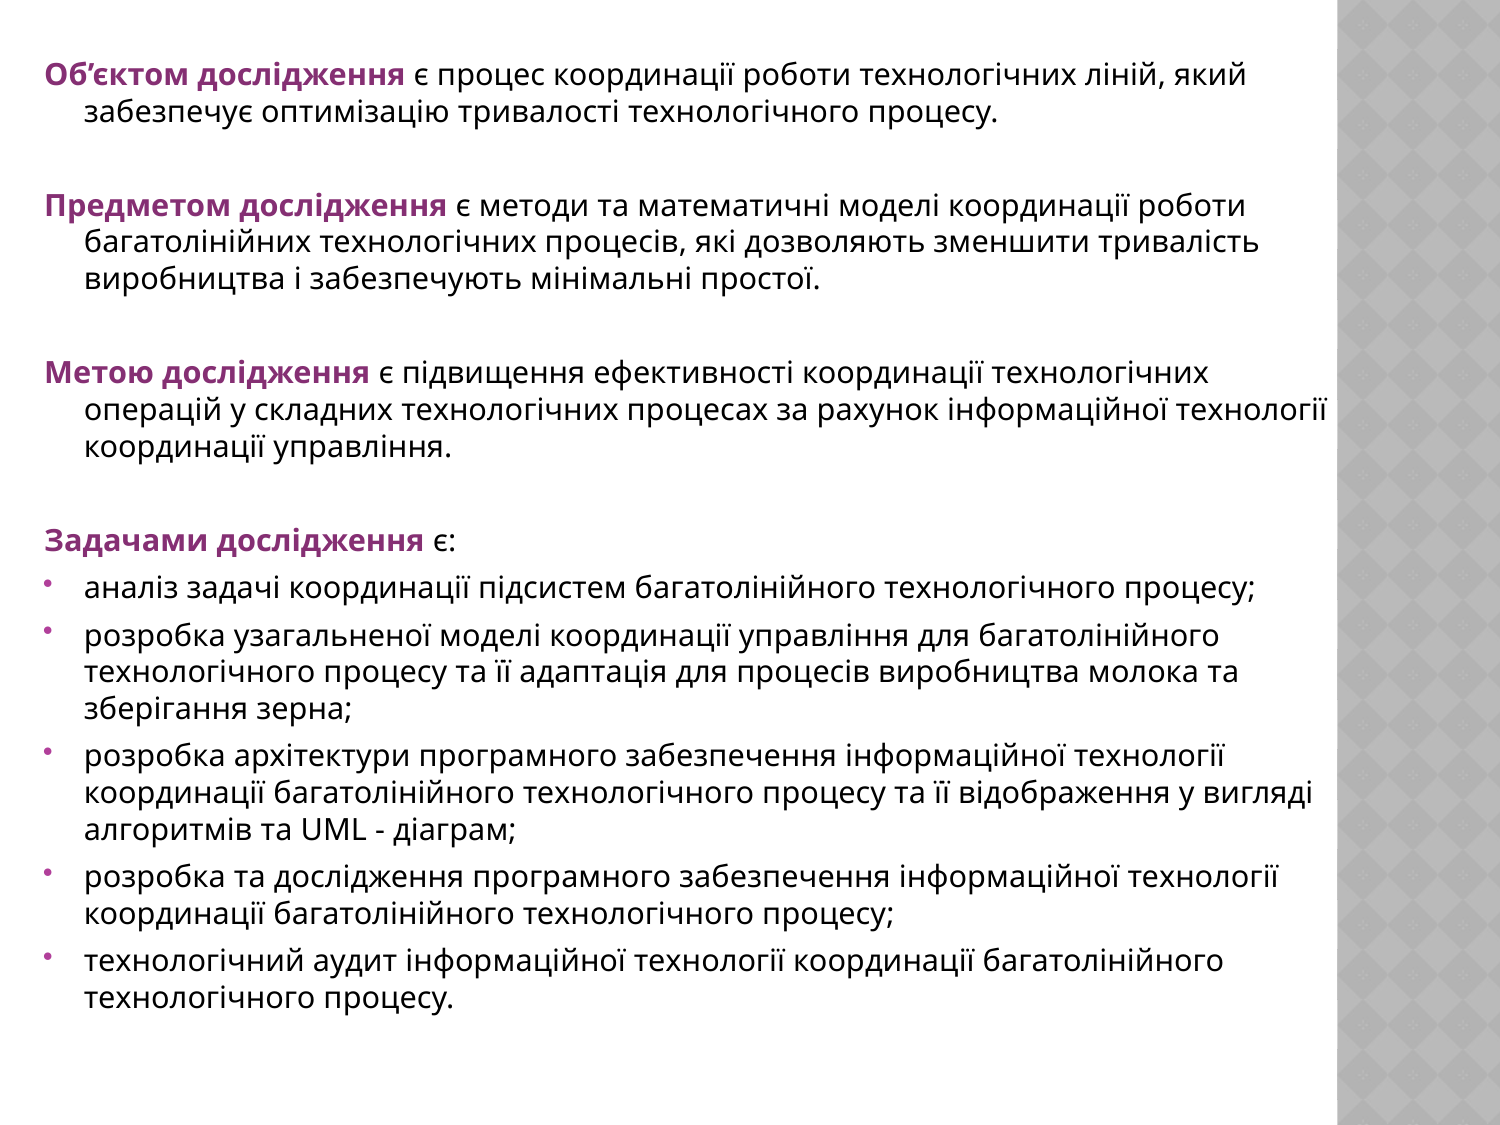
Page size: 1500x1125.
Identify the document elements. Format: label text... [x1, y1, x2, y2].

list Об’єктом дослідження є процес координації роботи технологічних ліній, який забезпечує оптимізацію тривалості технологічного процесу. Предметом дослідження є методи та математичні моделі координації роботи багатолінійних технологічних процесів, які дозволяють зменшити тривалість виробництва і забезпечують мінімальні простої. Метою дослідження є підвищення ефективності координації технологічних операцій у складних технологічних процесах за рахунок інформаційної технології координації управління. Задачами дослідження є: аналіз задачі координації підсистем багатолінійного технологічного процесу; розробка узагальненої моделі координації управління для багатолінійного технологічного процесу та її адаптація для процесів виробництва молока та зберігання зерна; розробка архітектури програмного забезпечення інформаційної технології координації багатолінійного технологічного процесу та її відображення у вигляді алгоритмів та UML - діаграм; розробка та дослідження програмного забезпечення інформаційної технології координації багатолінійного технологічного процесу; технологічний аудит інформаційної технології координації багатолінійного технологічного процесу. [29, 0, 1353, 1028]
